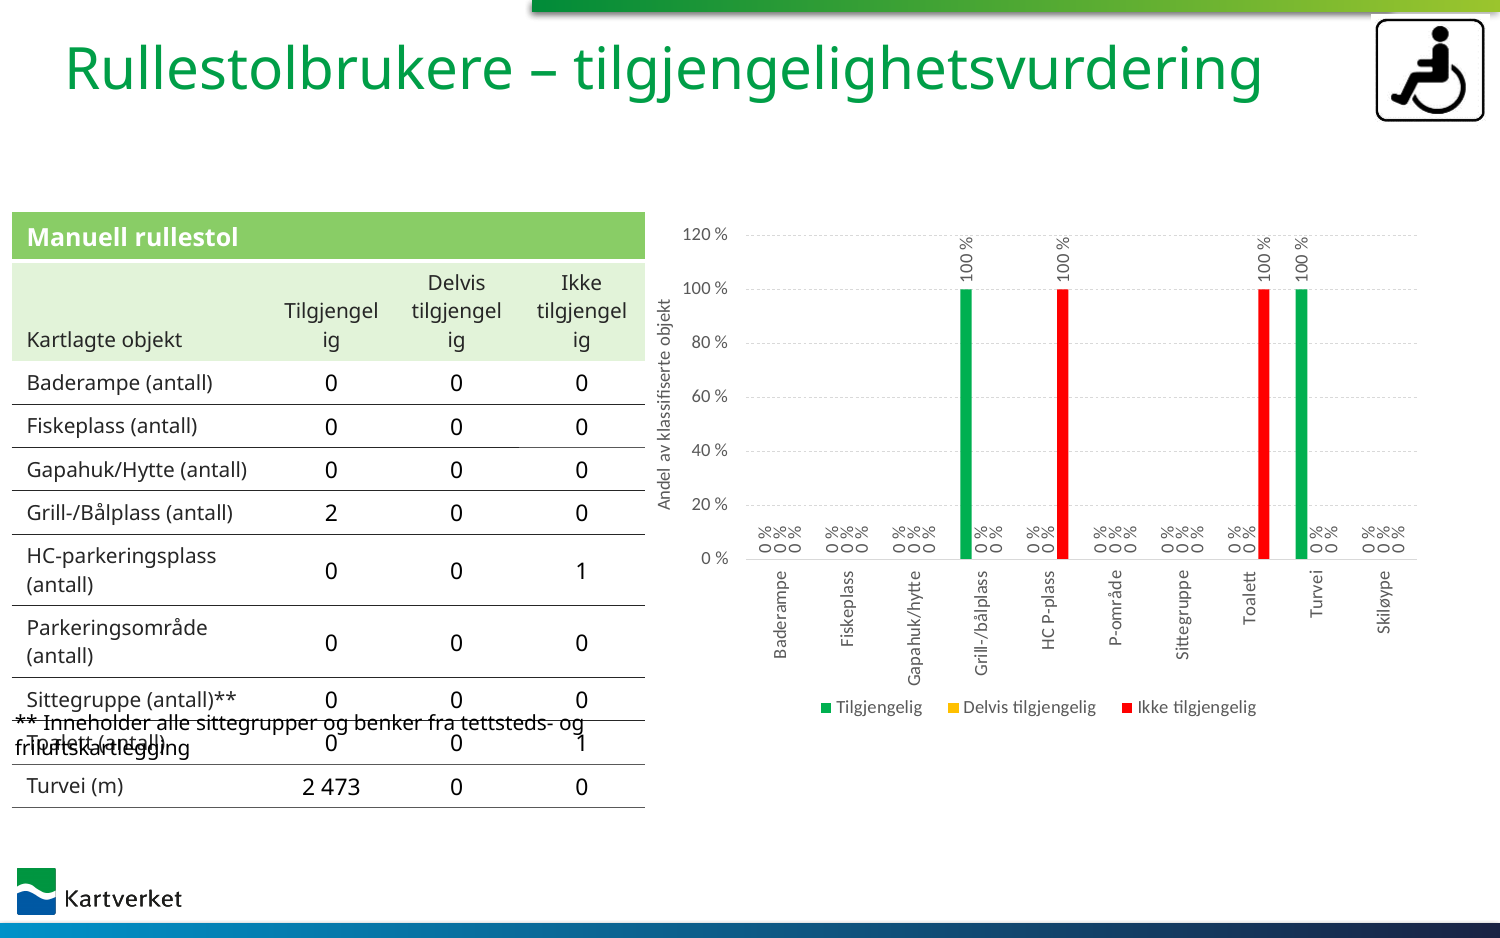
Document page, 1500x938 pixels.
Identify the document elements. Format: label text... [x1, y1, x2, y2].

table_cell 0 [394, 448, 519, 490]
table_cell Ikke tilgjengelig [519, 263, 638, 361]
table_cell 0 [519, 768, 645, 807]
table_cell 0 [269, 405, 394, 447]
table_cell 0 [519, 491, 638, 534]
table_cell Tilgjengelig [269, 263, 394, 361]
text_box ** Inneholder alle sittegrupper og benker fra tettsteds- og friluftskartlegging [0, 702, 745, 768]
table_cell 0 [394, 678, 519, 702]
table_cell 0 [394, 361, 519, 404]
table_cell Turvei (m) [12, 768, 269, 807]
text_box Rullestolbrukere – tilgjengelighetsvurdering [49, 12, 1372, 109]
picture [1371, 13, 1491, 127]
table_cell 0 [519, 448, 638, 490]
table_cell 0 [519, 405, 638, 447]
table_cell 0 [394, 535, 519, 605]
table_cell Grill-/Bålplass (antall) [12, 491, 269, 534]
picture [643, 218, 1427, 728]
table_cell 0 [519, 678, 638, 702]
table_cell Delvis tilgjengelig [394, 263, 519, 361]
table_cell 0 [269, 361, 394, 404]
table_header Manuell rullestol [12, 212, 645, 259]
table_cell Sittegruppe (antall)** [12, 678, 269, 702]
table_cell 1 [519, 535, 638, 605]
table_cell 2 [269, 491, 394, 534]
table_cell 0 [394, 491, 519, 534]
table_cell Gapahuk/Hytte (antall) [12, 448, 269, 490]
table_cell 0 [269, 448, 394, 490]
table_cell 0 [269, 606, 394, 677]
table_cell 0 [269, 678, 394, 702]
table_cell 2 473 [269, 768, 394, 807]
table_cell Fiskeplass (antall) [12, 405, 269, 447]
table_cell Kartlagte objekt [12, 263, 269, 361]
table_cell 0 [519, 606, 638, 677]
table_cell Parkeringsområde (antall) [12, 606, 269, 677]
table_cell Baderampe (antall) [12, 361, 269, 404]
table_cell 0 [269, 535, 394, 605]
table_cell 0 [394, 405, 519, 447]
table_cell 0 [394, 606, 519, 677]
table_cell HC-parkeringsplass (antall) [12, 535, 269, 605]
table_cell 0 [394, 768, 519, 807]
table_cell 0 [519, 361, 638, 404]
